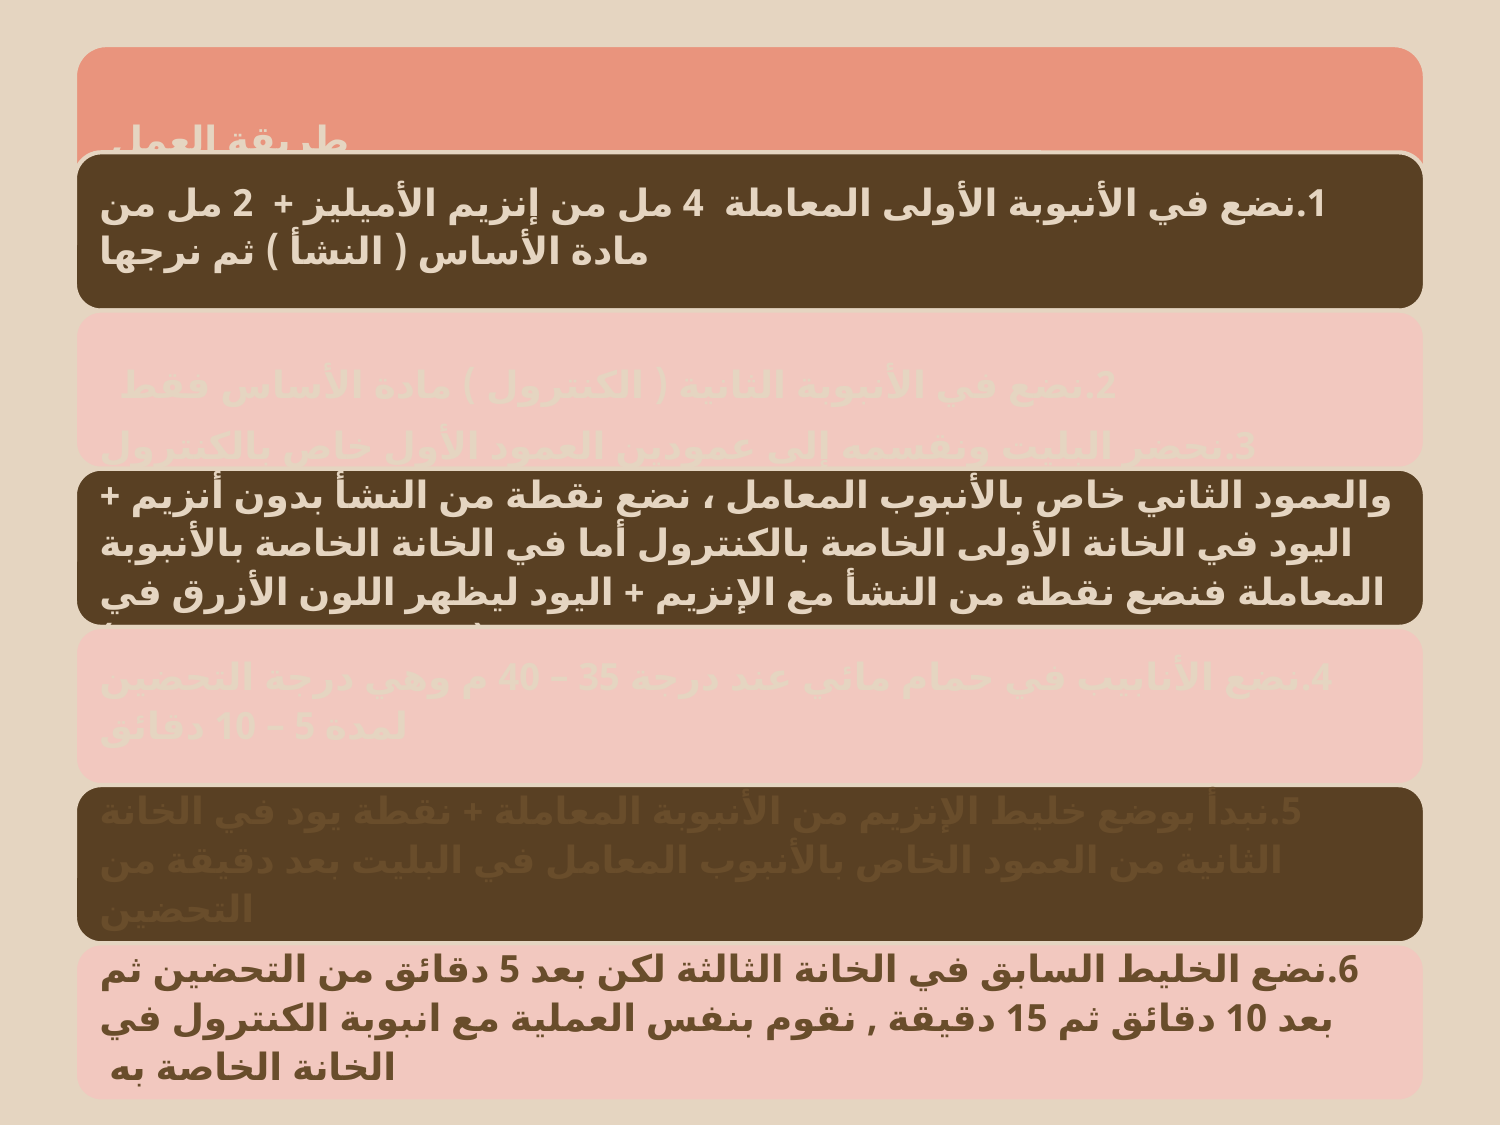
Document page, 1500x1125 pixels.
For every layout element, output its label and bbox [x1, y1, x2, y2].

text_box [74, 44, 1426, 151]
list [74, 152, 1426, 1102]
